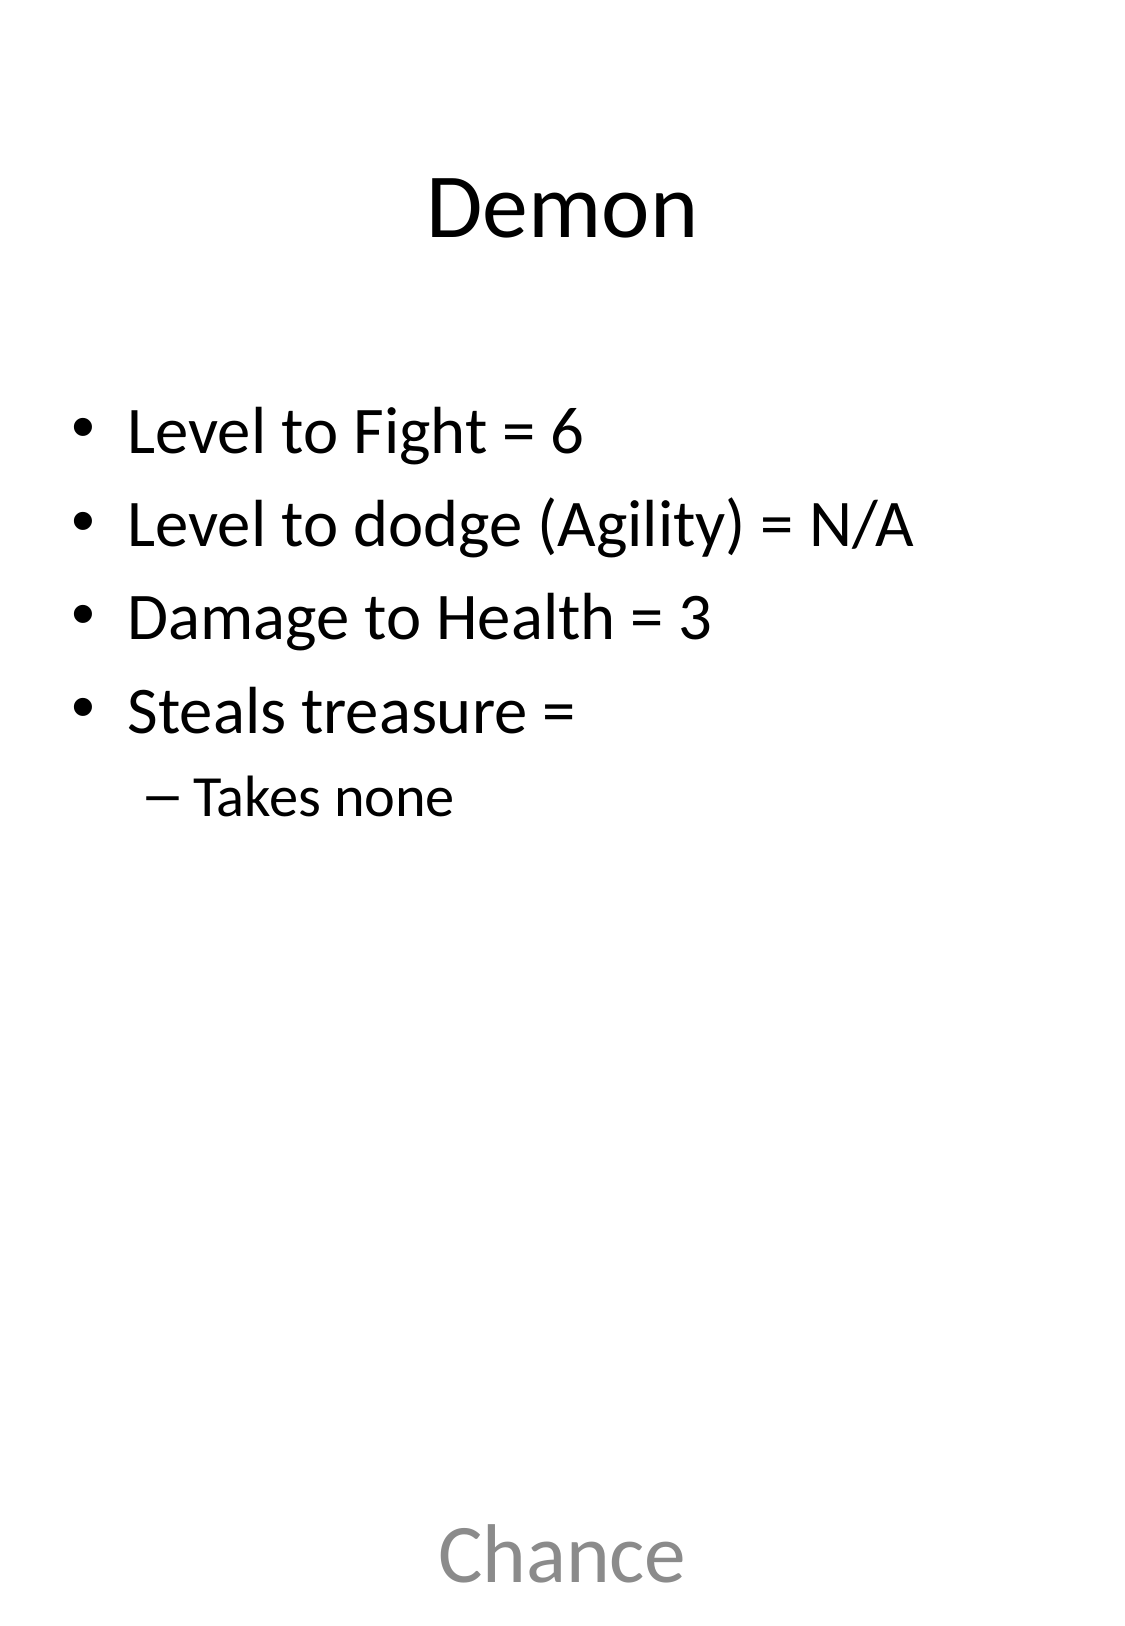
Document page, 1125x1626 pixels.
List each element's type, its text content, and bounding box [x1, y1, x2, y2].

footer Chance [384, 1506, 741, 1593]
list Level to Fight = 6 Level to dodge (Agility) = N/A Damage to Health = 3 Steals treasure = Takes none [56, 379, 1069, 1452]
title Demon [56, 65, 1069, 336]
